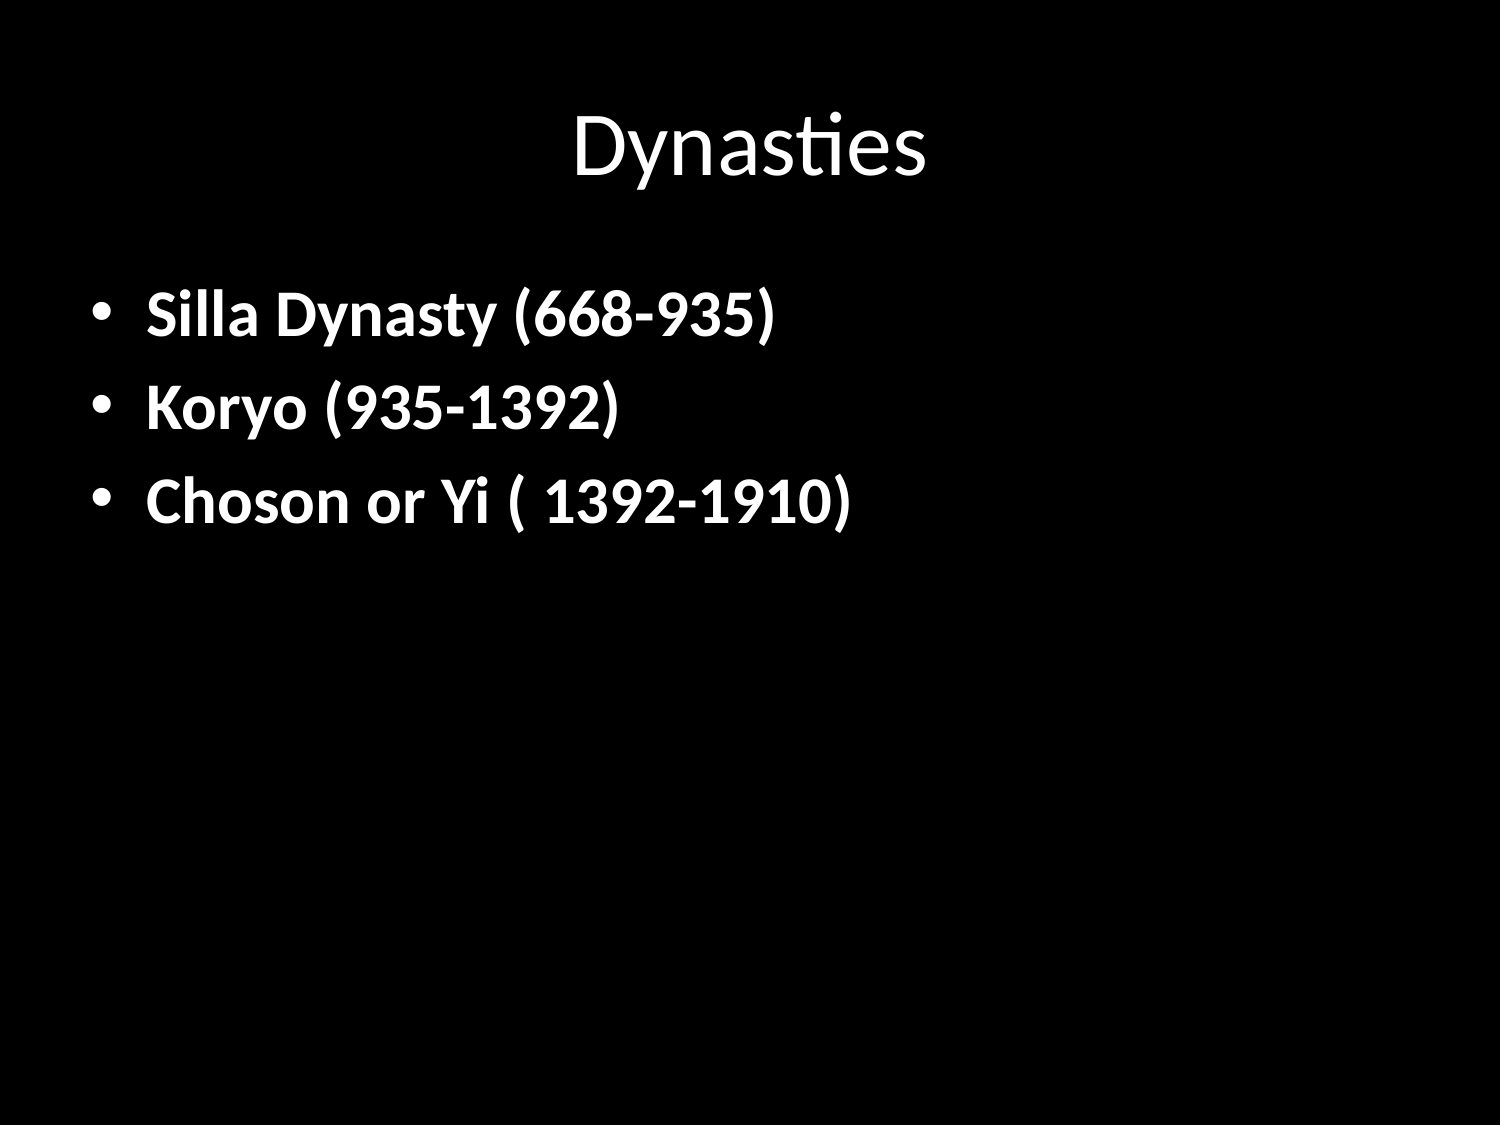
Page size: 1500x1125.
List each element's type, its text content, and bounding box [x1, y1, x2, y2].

list Silla Dynasty (668-935) Koryo (935-1392) Choson or Yi ( 1392-1910) [75, 262, 1425, 1005]
title Dynasties [75, 45, 1425, 233]
